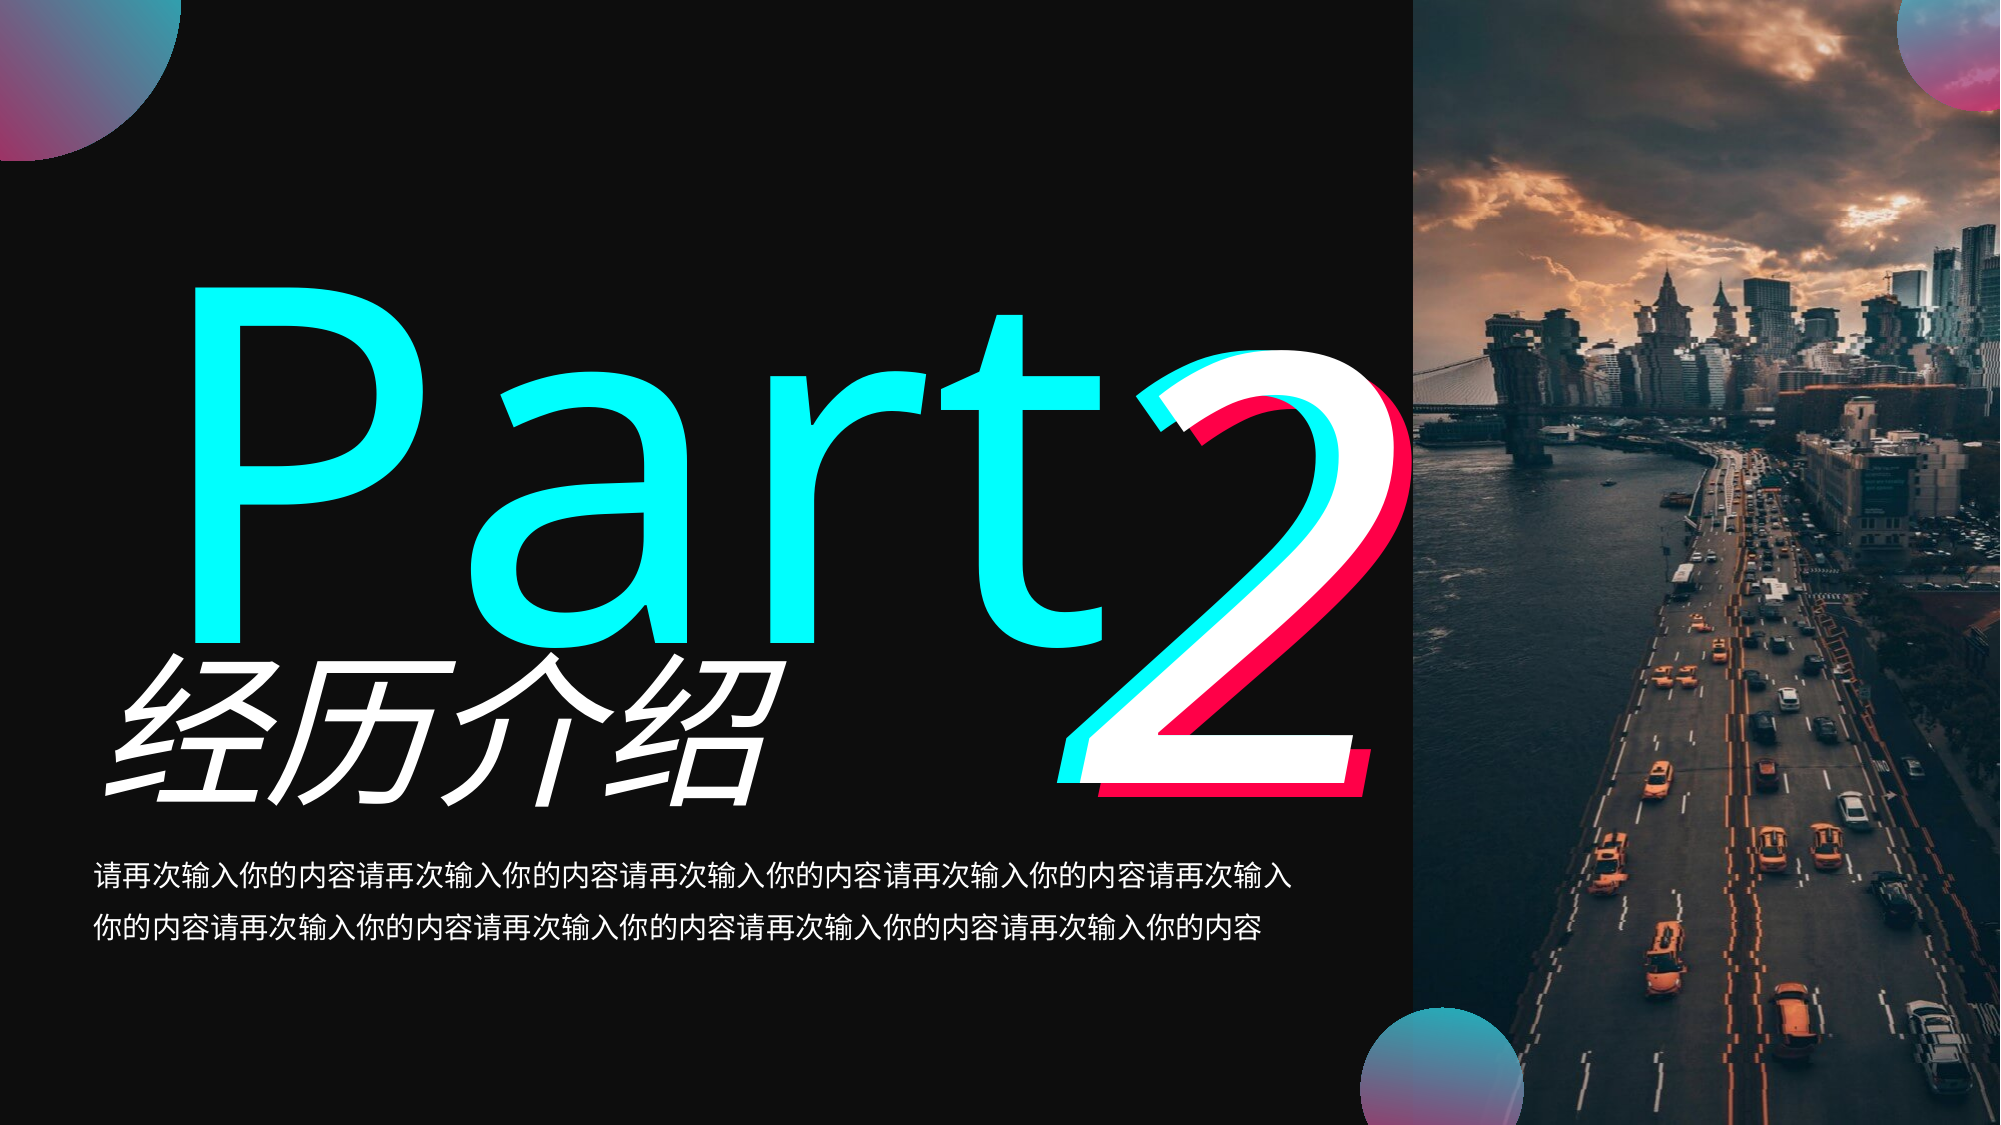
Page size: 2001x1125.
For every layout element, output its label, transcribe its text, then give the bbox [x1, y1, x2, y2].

text_box [0, 0, 182, 162]
text_box [1359, 1012, 1413, 1125]
text_box 请再次输入你的内容请再次输入你的内容请再次输入你的内容请再次输入你的内容请再次输入你的内容请再次输入你的内容请再次输入你的内容请再次输入你的内容请再次输入你的内容 [78, 832, 1312, 952]
picture [1413, 0, 2000, 1125]
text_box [1028, 177, 1455, 933]
text_box Part [132, 138, 1129, 751]
text_box 经历介绍 [82, 619, 779, 832]
